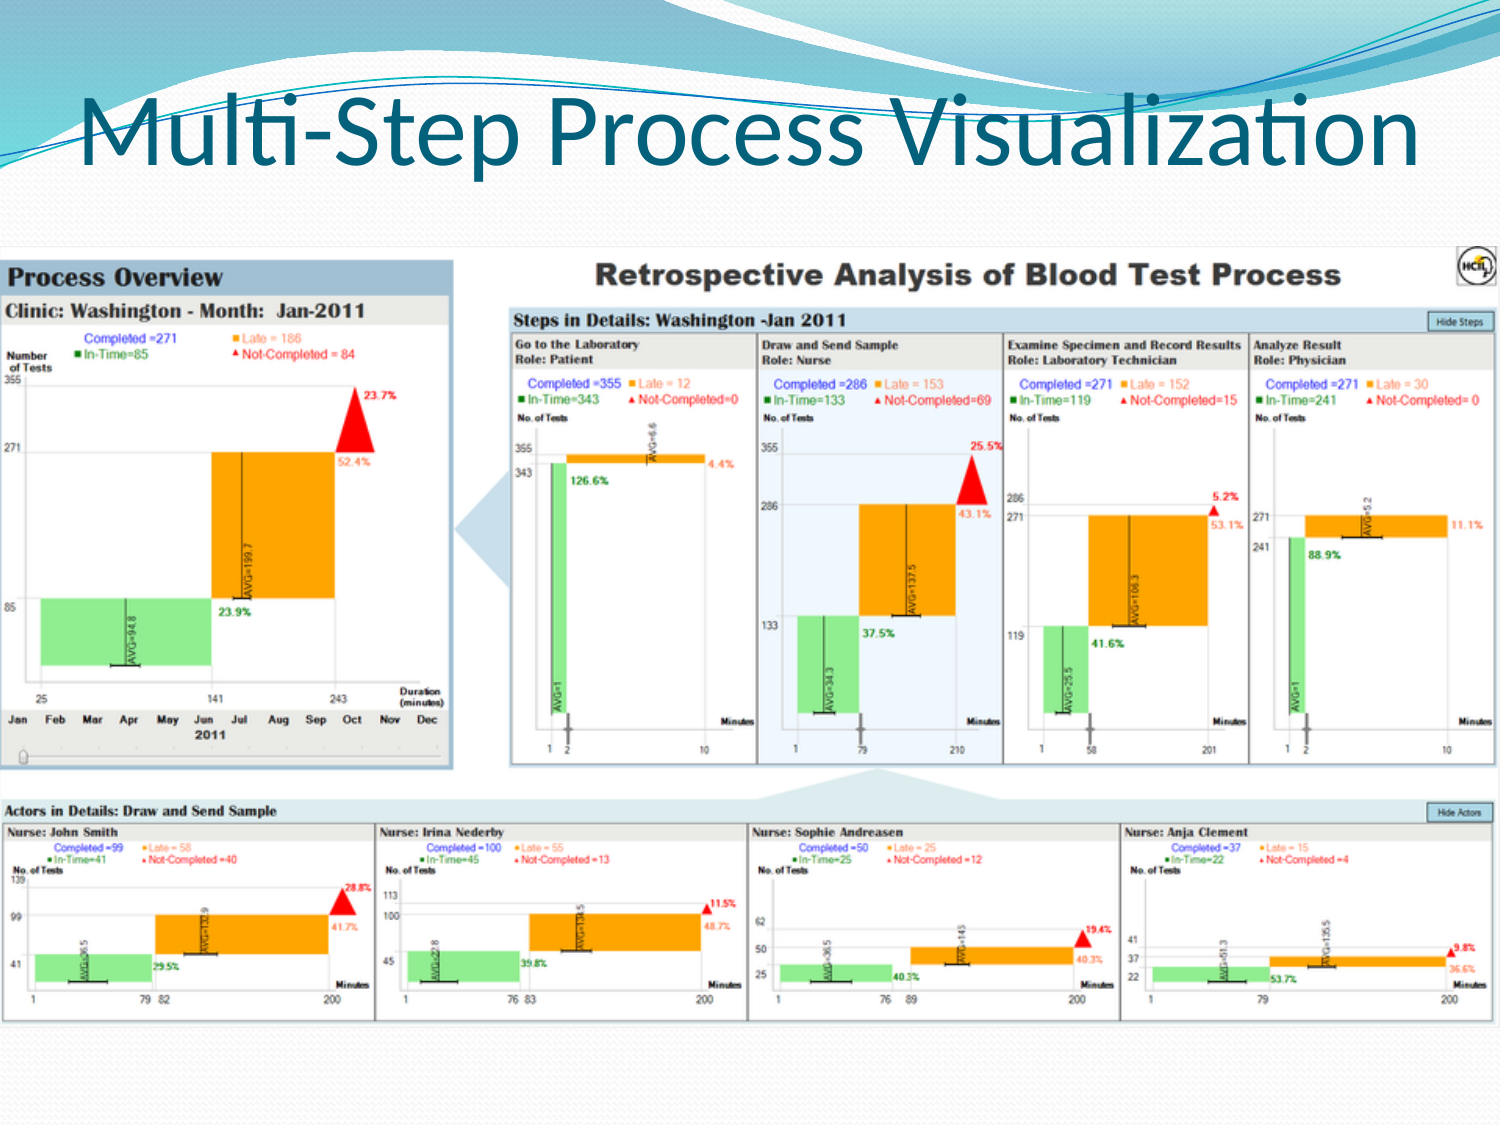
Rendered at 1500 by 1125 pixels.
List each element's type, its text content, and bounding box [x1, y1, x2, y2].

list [0, 237, 1500, 1038]
title Multi-Step Process Visualization [75, 0, 1425, 187]
